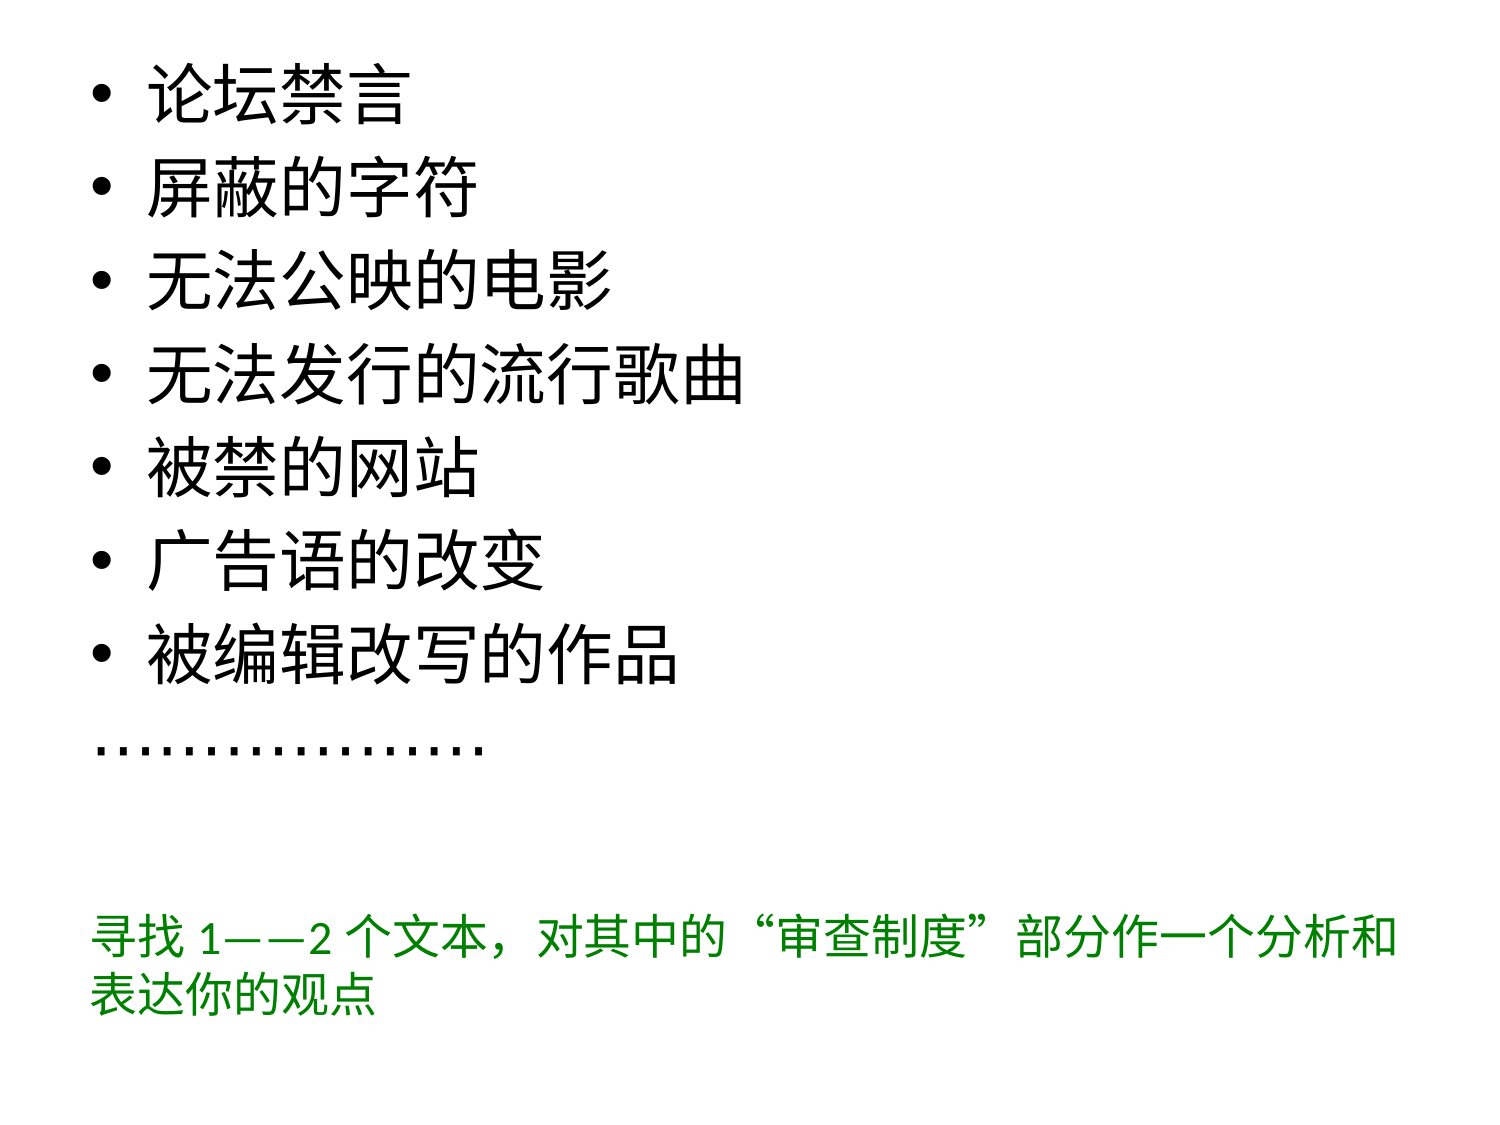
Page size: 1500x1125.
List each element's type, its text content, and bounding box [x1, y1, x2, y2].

list 论坛禁言 屏蔽的字符 无法公映的电影 无法发行的流行歌曲 被禁的网站 广告语的改变 被编辑改写的作品 ⋯⋯⋯⋯⋯⋯ [74, 44, 1426, 821]
text_box 寻找1——2个文本，对其中的“审查制度”部分作一个分析和表达你的观点 [74, 899, 1425, 1030]
